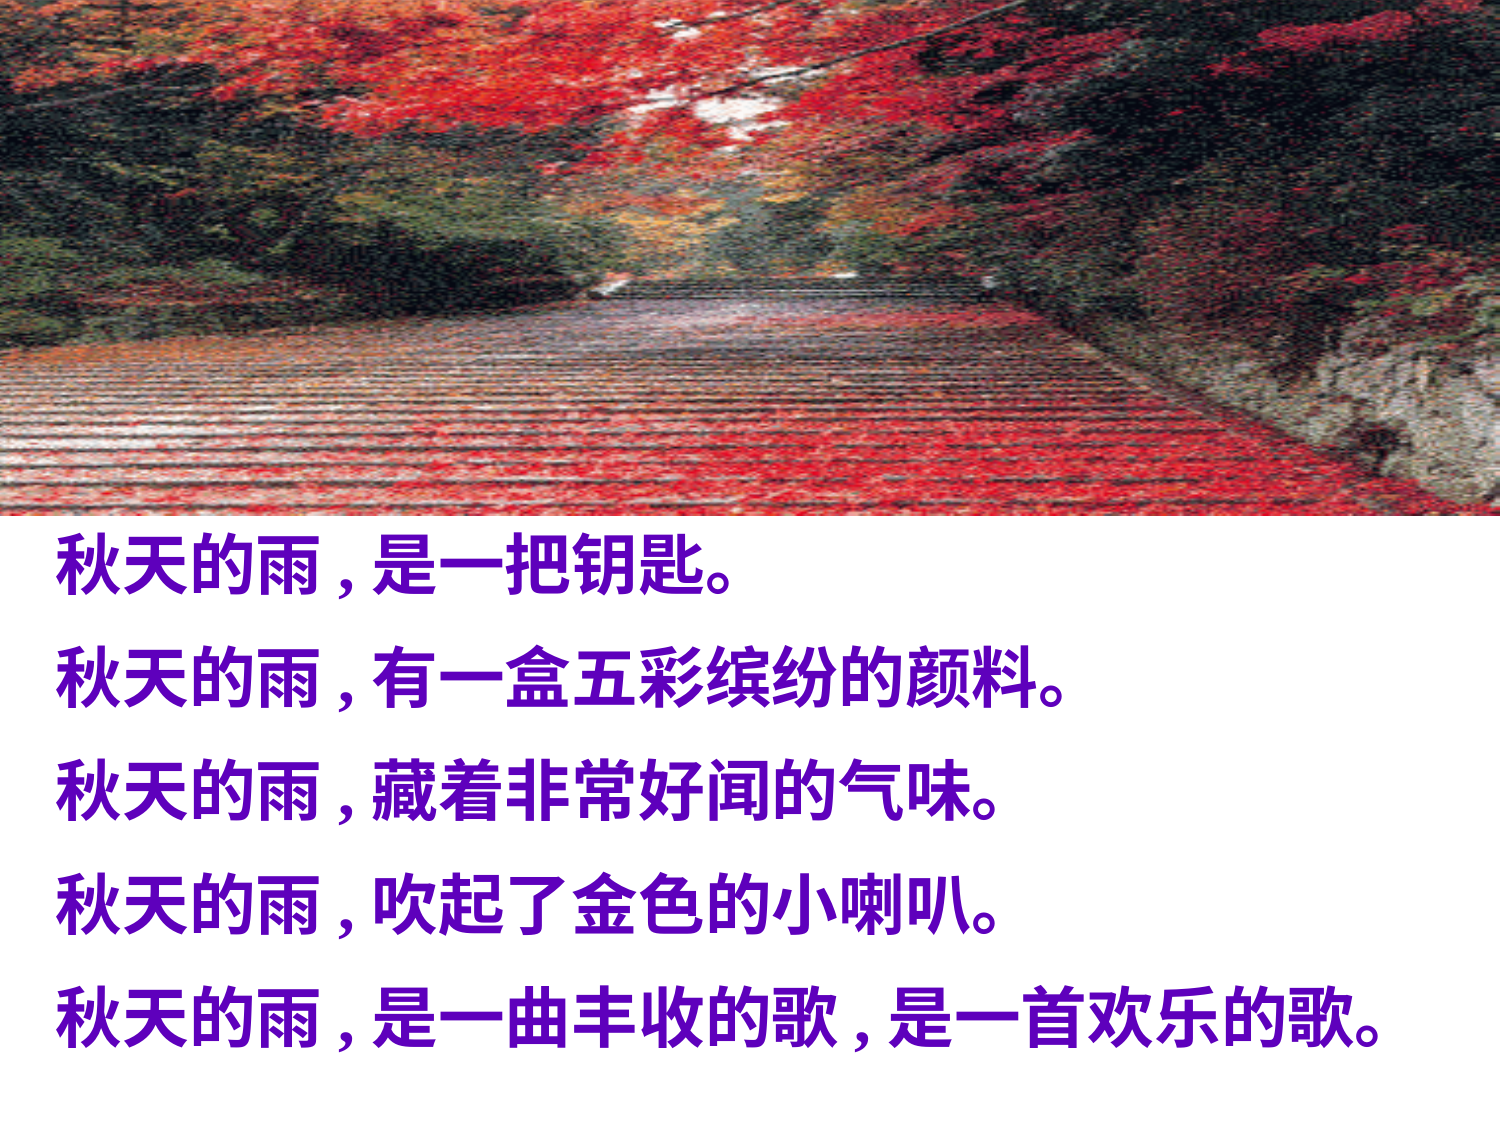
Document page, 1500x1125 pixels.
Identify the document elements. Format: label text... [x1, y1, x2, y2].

picture [0, 0, 1500, 516]
text_box 秋天的雨,是一把钥匙。 秋天的雨,有一盒五彩缤纷的颜料。 秋天的雨,藏着非常好闻的气味。 秋天的雨,吹起了金色的小喇叭。 秋天的雨,是一曲丰收的歌,是一首欢乐的歌。 [41, 516, 1424, 1125]
